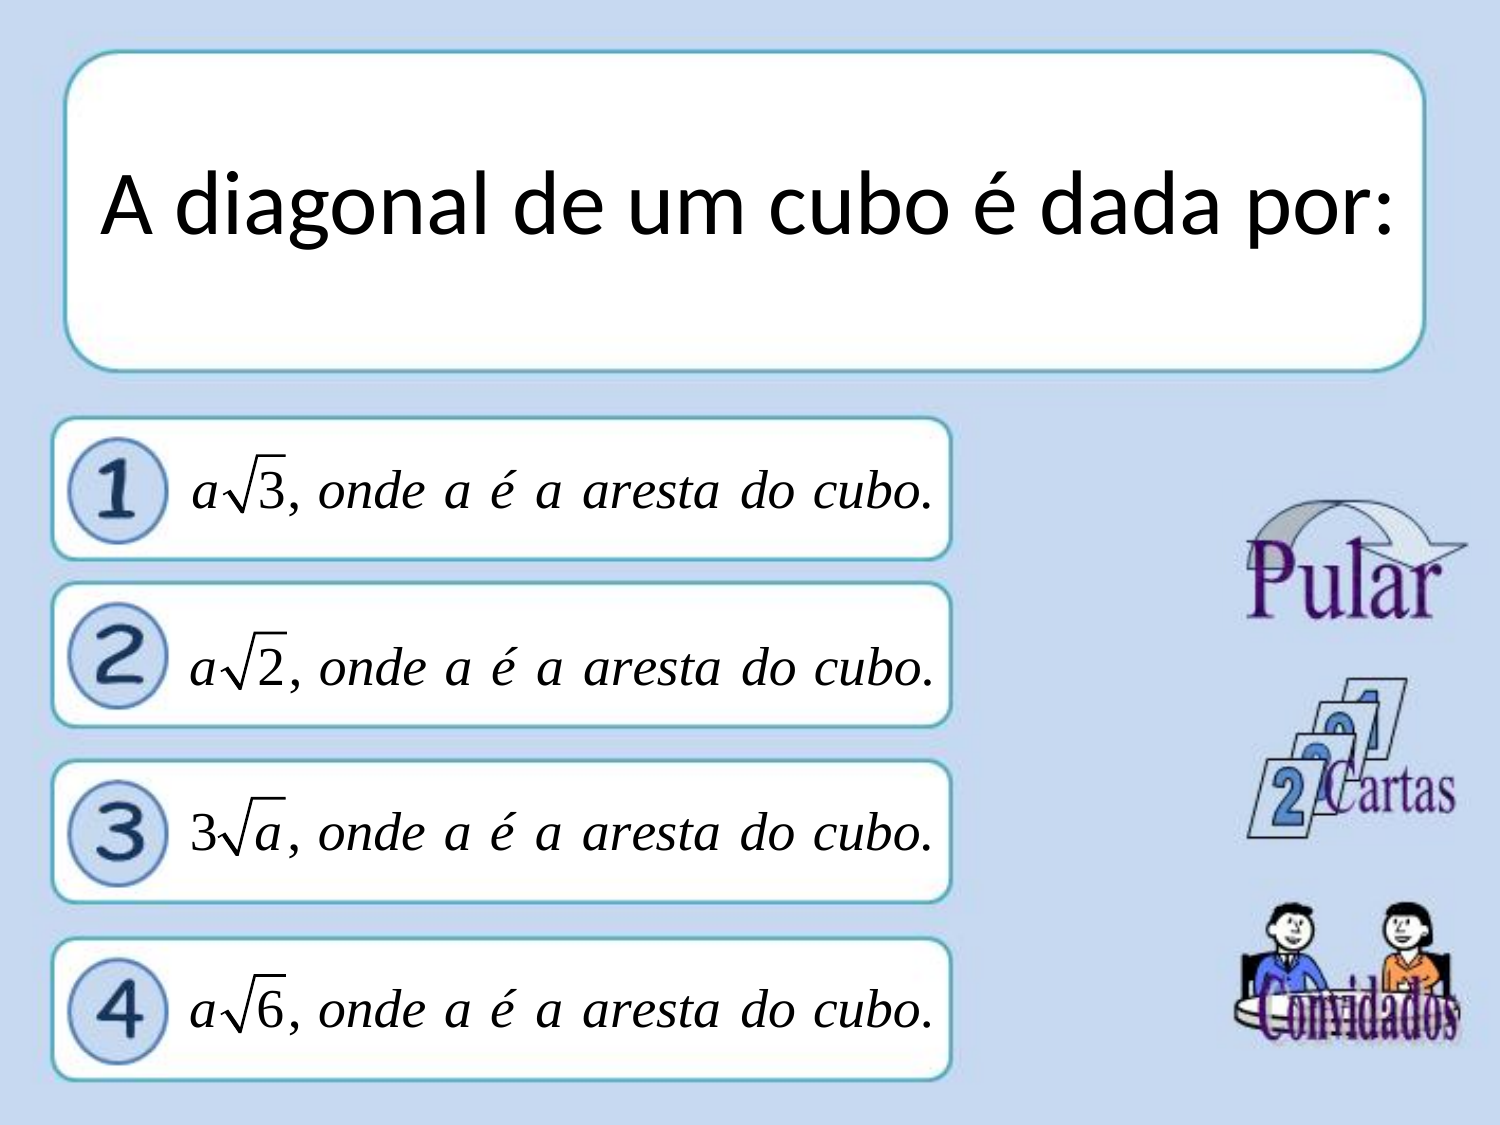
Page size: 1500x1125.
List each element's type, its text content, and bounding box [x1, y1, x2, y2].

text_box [182, 443, 940, 532]
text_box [182, 786, 940, 874]
title A diagonal de um cubo é dada por: [74, 44, 1426, 351]
picture [0, 0, 1500, 1125]
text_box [180, 963, 942, 1051]
text_box . . [1222, 479, 1471, 630]
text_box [180, 621, 942, 709]
